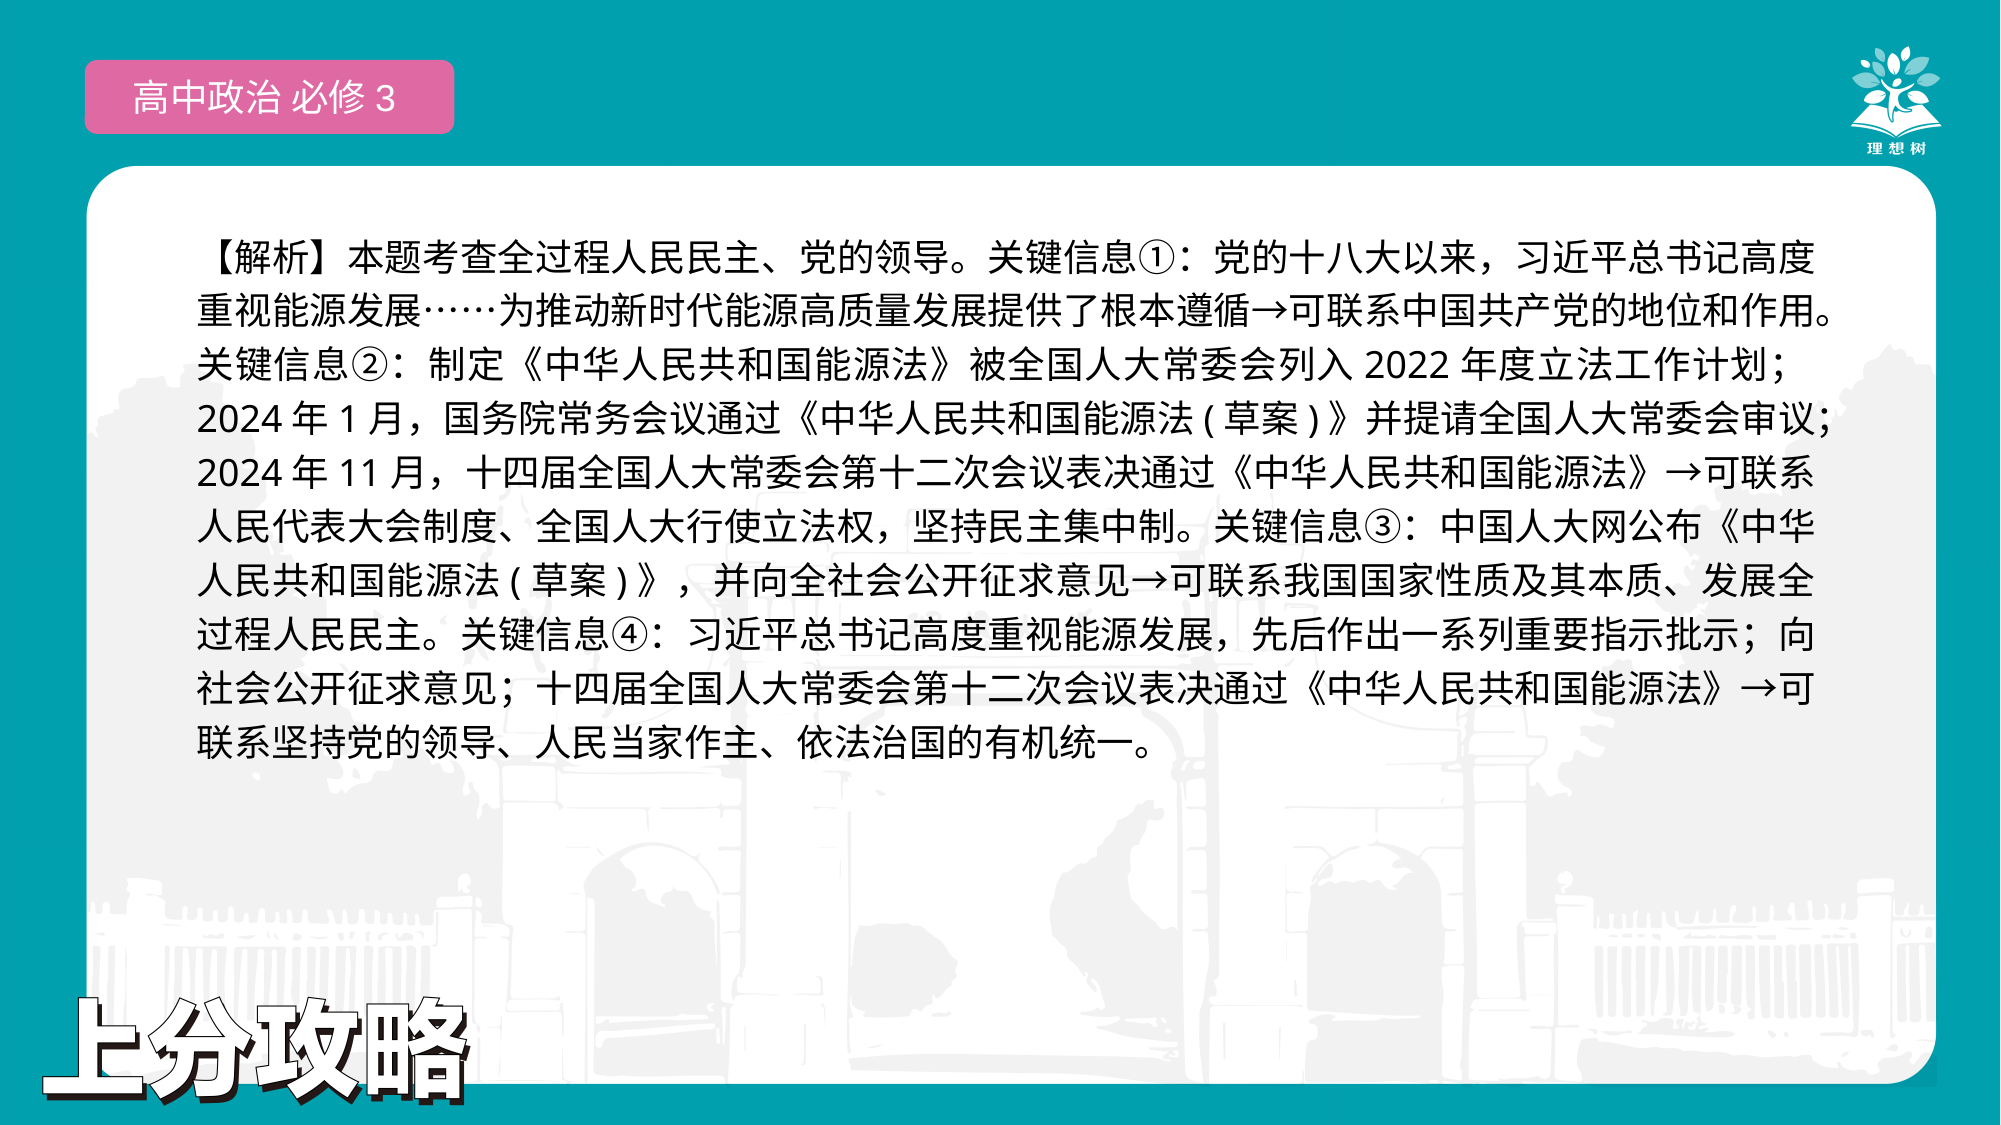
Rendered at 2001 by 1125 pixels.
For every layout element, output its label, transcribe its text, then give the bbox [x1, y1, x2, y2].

text_box 高中政治 必修3 [83, 58, 456, 135]
text_box 【解析】本题考查全过程人民民主、党的领导。关键信息①：党的十八大以来，习近平总书记高度重视能源发展……为推动新时代能源高质量发展提供了根本遵循→可联系中国共产党的地位和作用。关键信息②：制定《中华人民共和国能源法》被全国人大常委会列入2022年度立法工作计划；2024年1月，国务院常务会议通过《中华人民共和国能源法(草案)》并提请全国人大常委会审议；2024年11月，十四届全国人大常委会第十二次会议表决通过《中华人民共和国能源法》→可联系人民代表大会制度、全国人大行使立法权，坚持民主集中制。关键信息③：中国人大网公布《中华人民共和国能源法(草案)》，并向全社会公开征求意见→可联系我国国家性质及其本质、发展全过程人民民主。关键信息④：习近平总书记高度重视能源发展，先后作出一系列重要指示批示；向社会公开征求意见；十四届全国人大常委会第十二次会议表决通过《中华人民共和国能源法》→可联系坚持党的领导、人民当家作主、依法治国的有机统一。 [181, 217, 1831, 772]
picture [0, 0, 2001, 1125]
